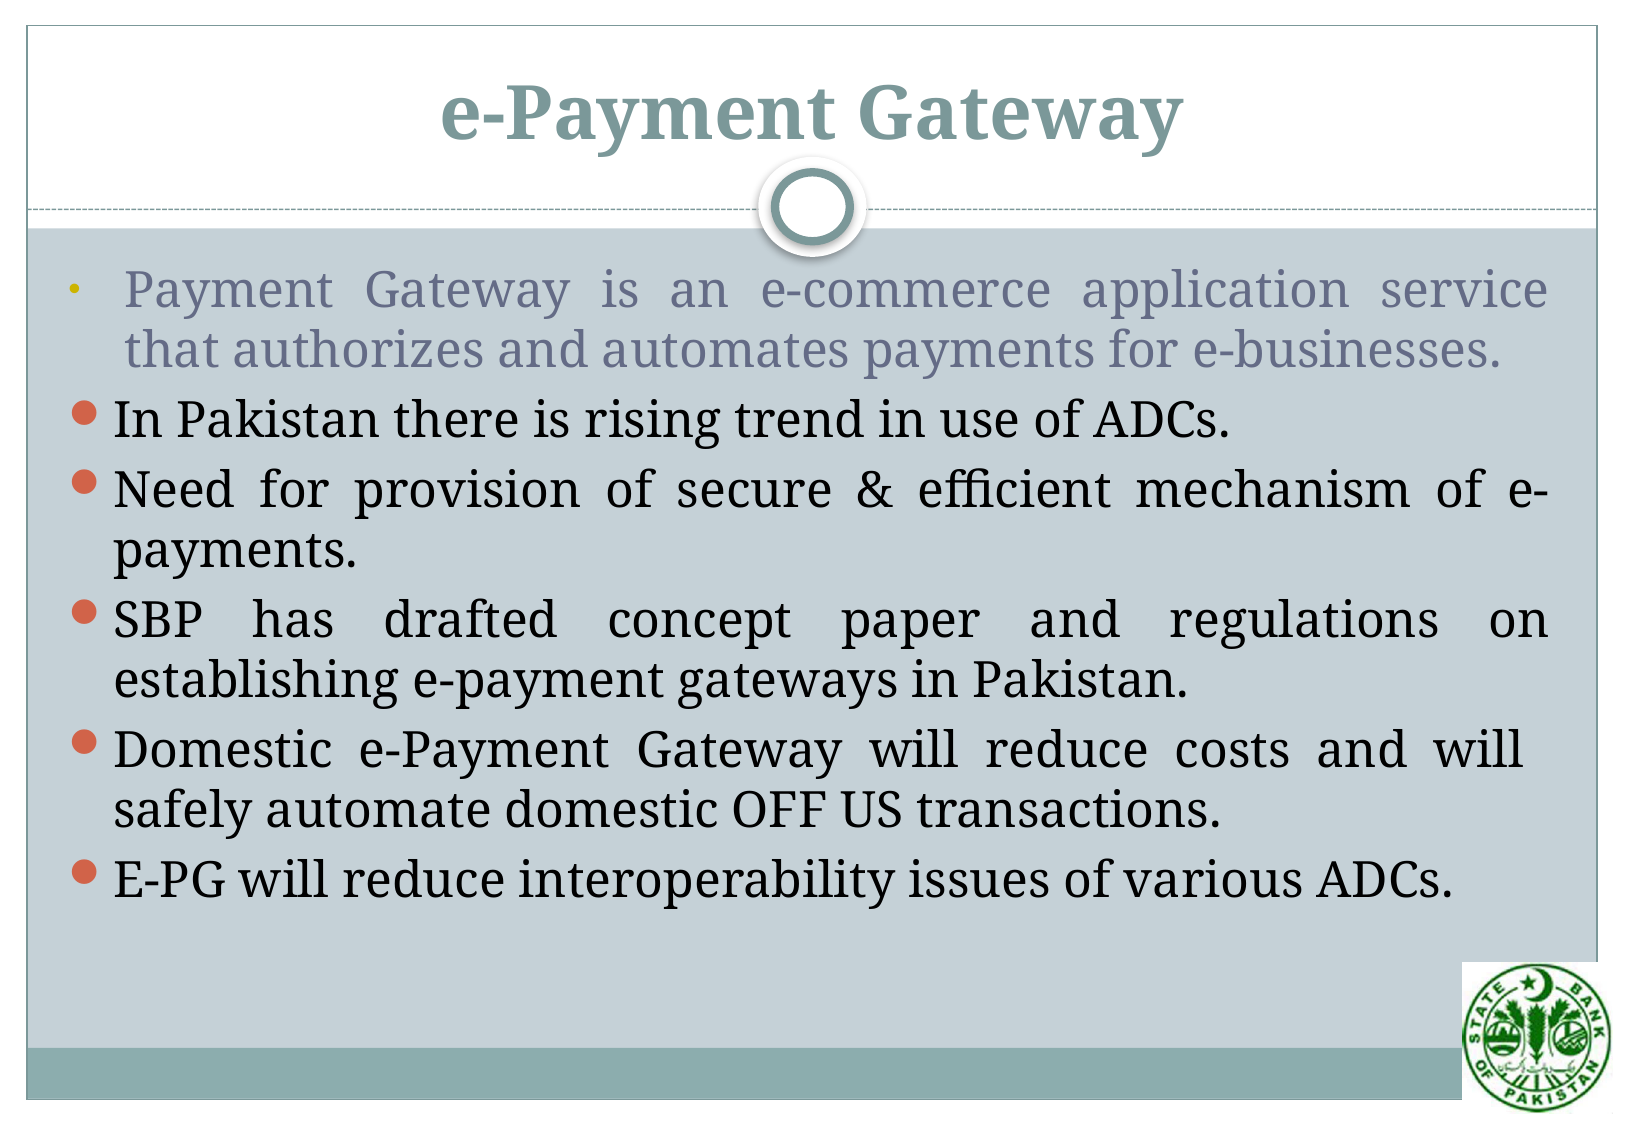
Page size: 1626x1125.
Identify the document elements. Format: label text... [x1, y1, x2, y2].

title e-Payment Gateway [53, 37, 1571, 162]
list Payment Gateway is an e-commerce application service that authorizes and automates payments for e-businesses. In Pakistan there is rising trend in use of ADCs. Need for provision of secure & efficient mechanism of e-payments. SBP has drafted concept paper and regulations on establishing e-payment gateways in Pakistan. Domestic e-Payment Gateway will reduce costs and will safely automate domestic OFF US transactions. E-PG will reduce interoperability issues of various ADCs. [53, 250, 1565, 1001]
picture [1462, 962, 1613, 1114]
